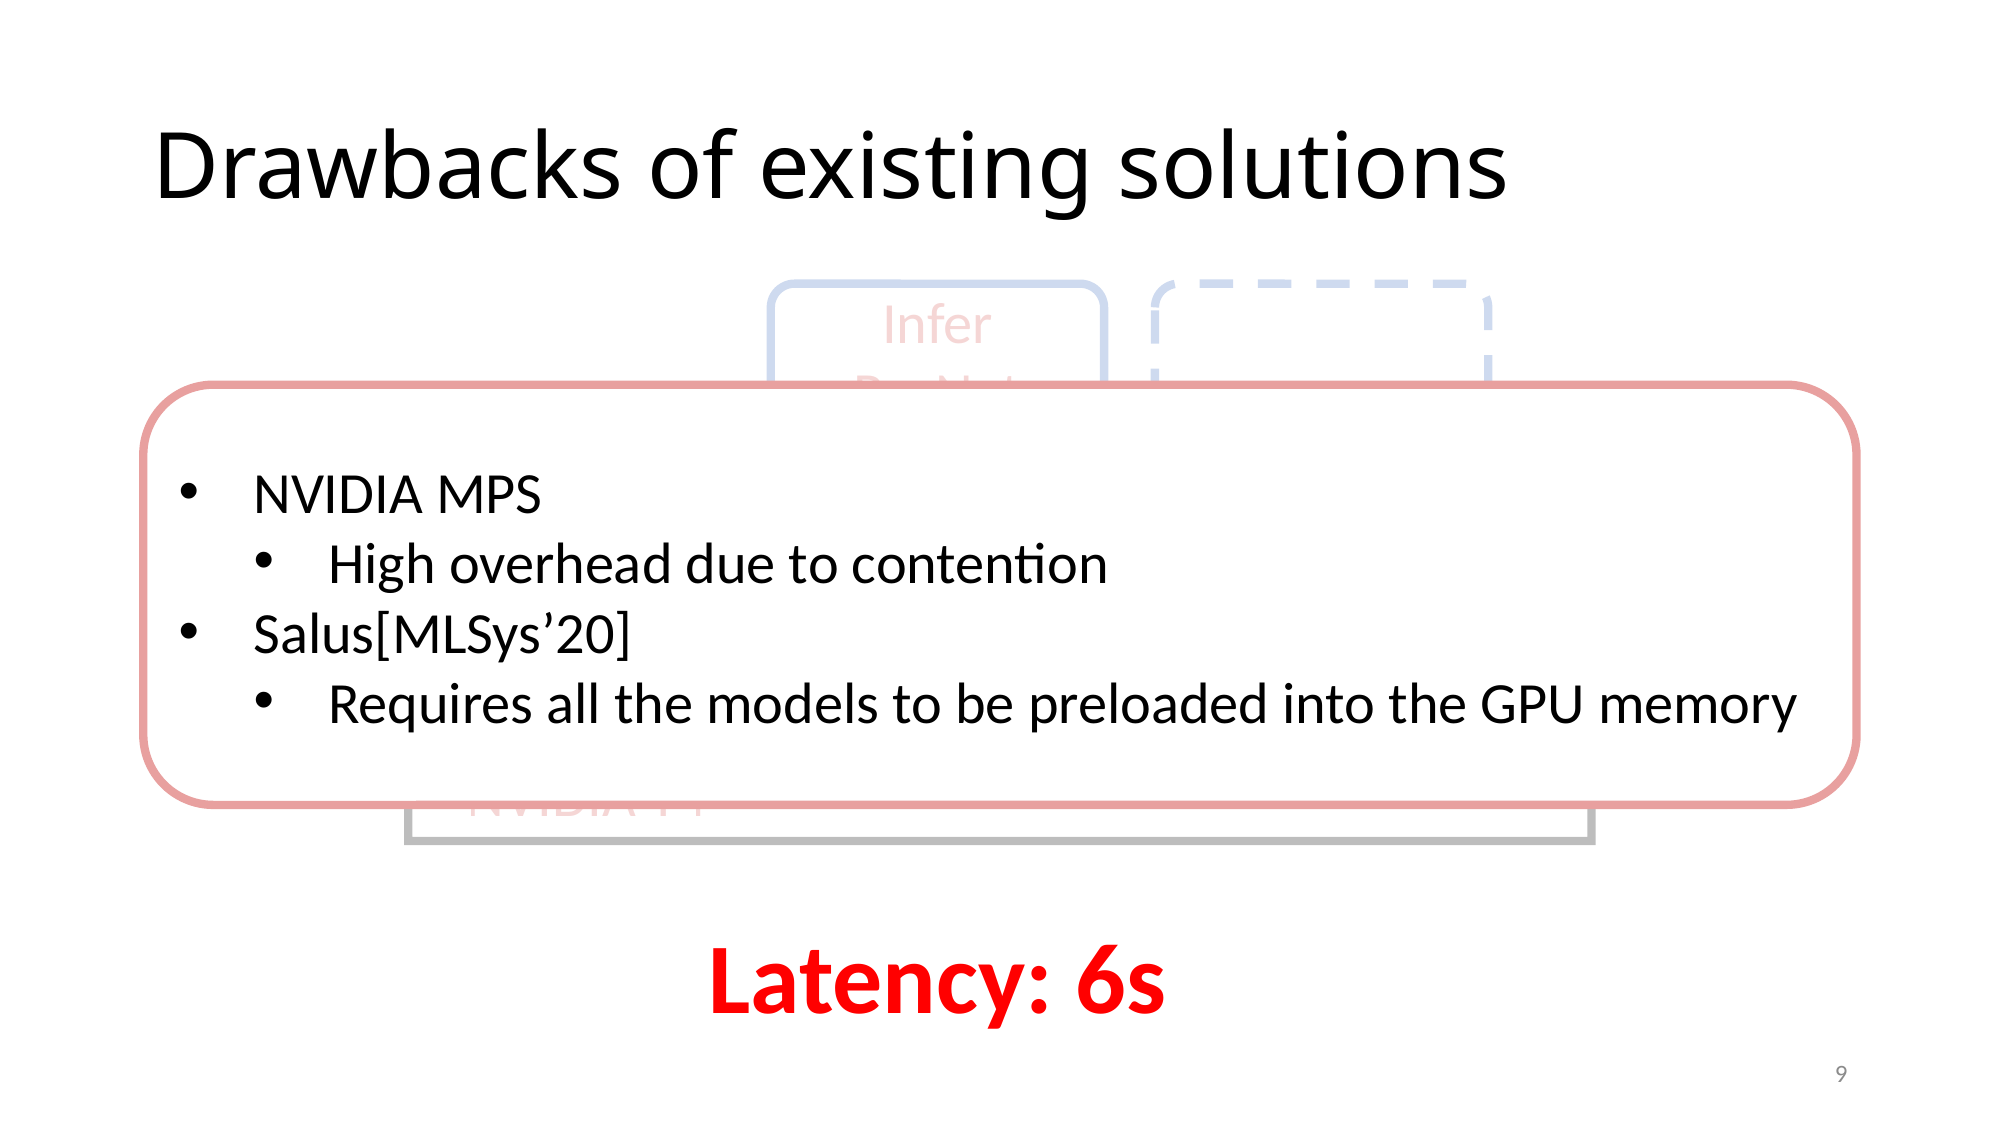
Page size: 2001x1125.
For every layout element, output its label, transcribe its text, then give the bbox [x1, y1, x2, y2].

text_box [407, 806, 1593, 842]
slide_number 9 [1412, 1042, 1863, 1103]
title Drawbacks of existing solutions [137, 59, 1863, 278]
text_box Infer ResNet [769, 282, 1106, 383]
text_box NVIDIA MPS High overhead due to contention Salus[MLSys’20] Requires all the models to be preloaded into the GPU memory [142, 383, 1858, 806]
text_box Latency: 6s [672, 906, 1203, 1042]
text_box [1153, 282, 1490, 383]
picture [471, 598, 715, 766]
text_box NVIDIA T4 [452, 806, 723, 835]
